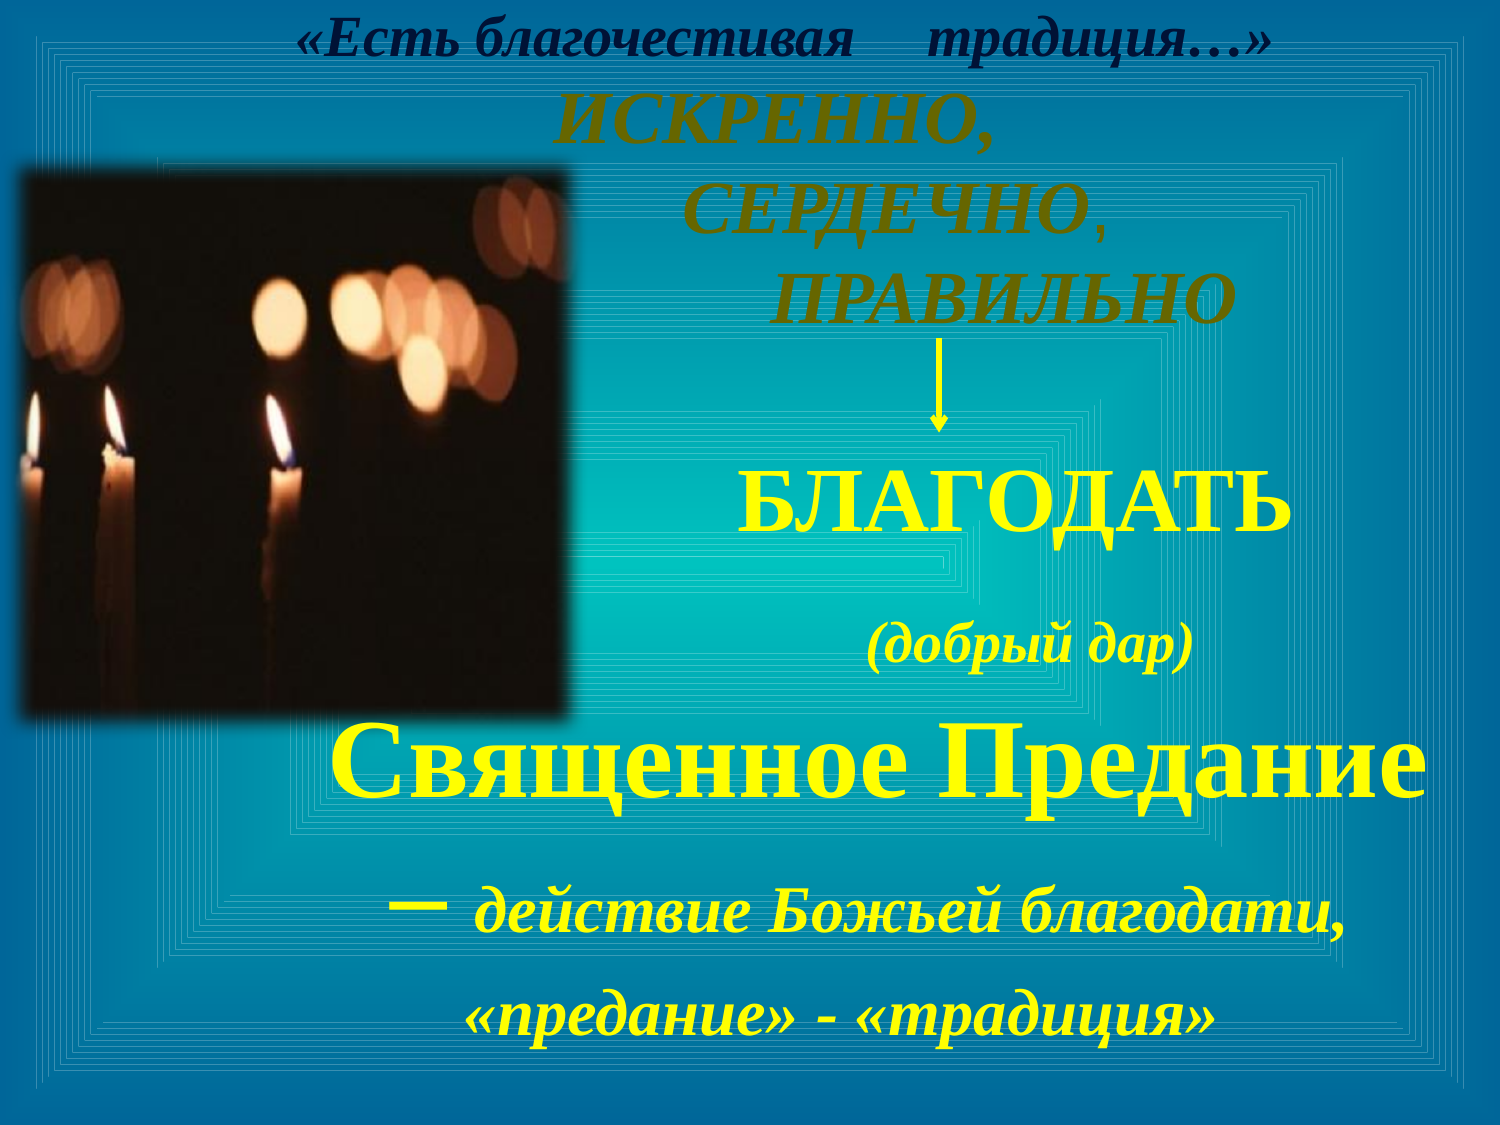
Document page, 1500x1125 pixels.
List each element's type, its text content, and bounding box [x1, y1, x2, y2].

picture [15, 166, 588, 741]
title «Есть благочестивая традиция…» ИСКРЕННО, СЕРДЕЧНО, ПРАВИЛЬНО [111, 0, 1460, 432]
list БЛАГОДАТЬ (добрый дар) Священное Предание – действие Божьей благодати, «предание» - «традиция» [229, 432, 1471, 1095]
